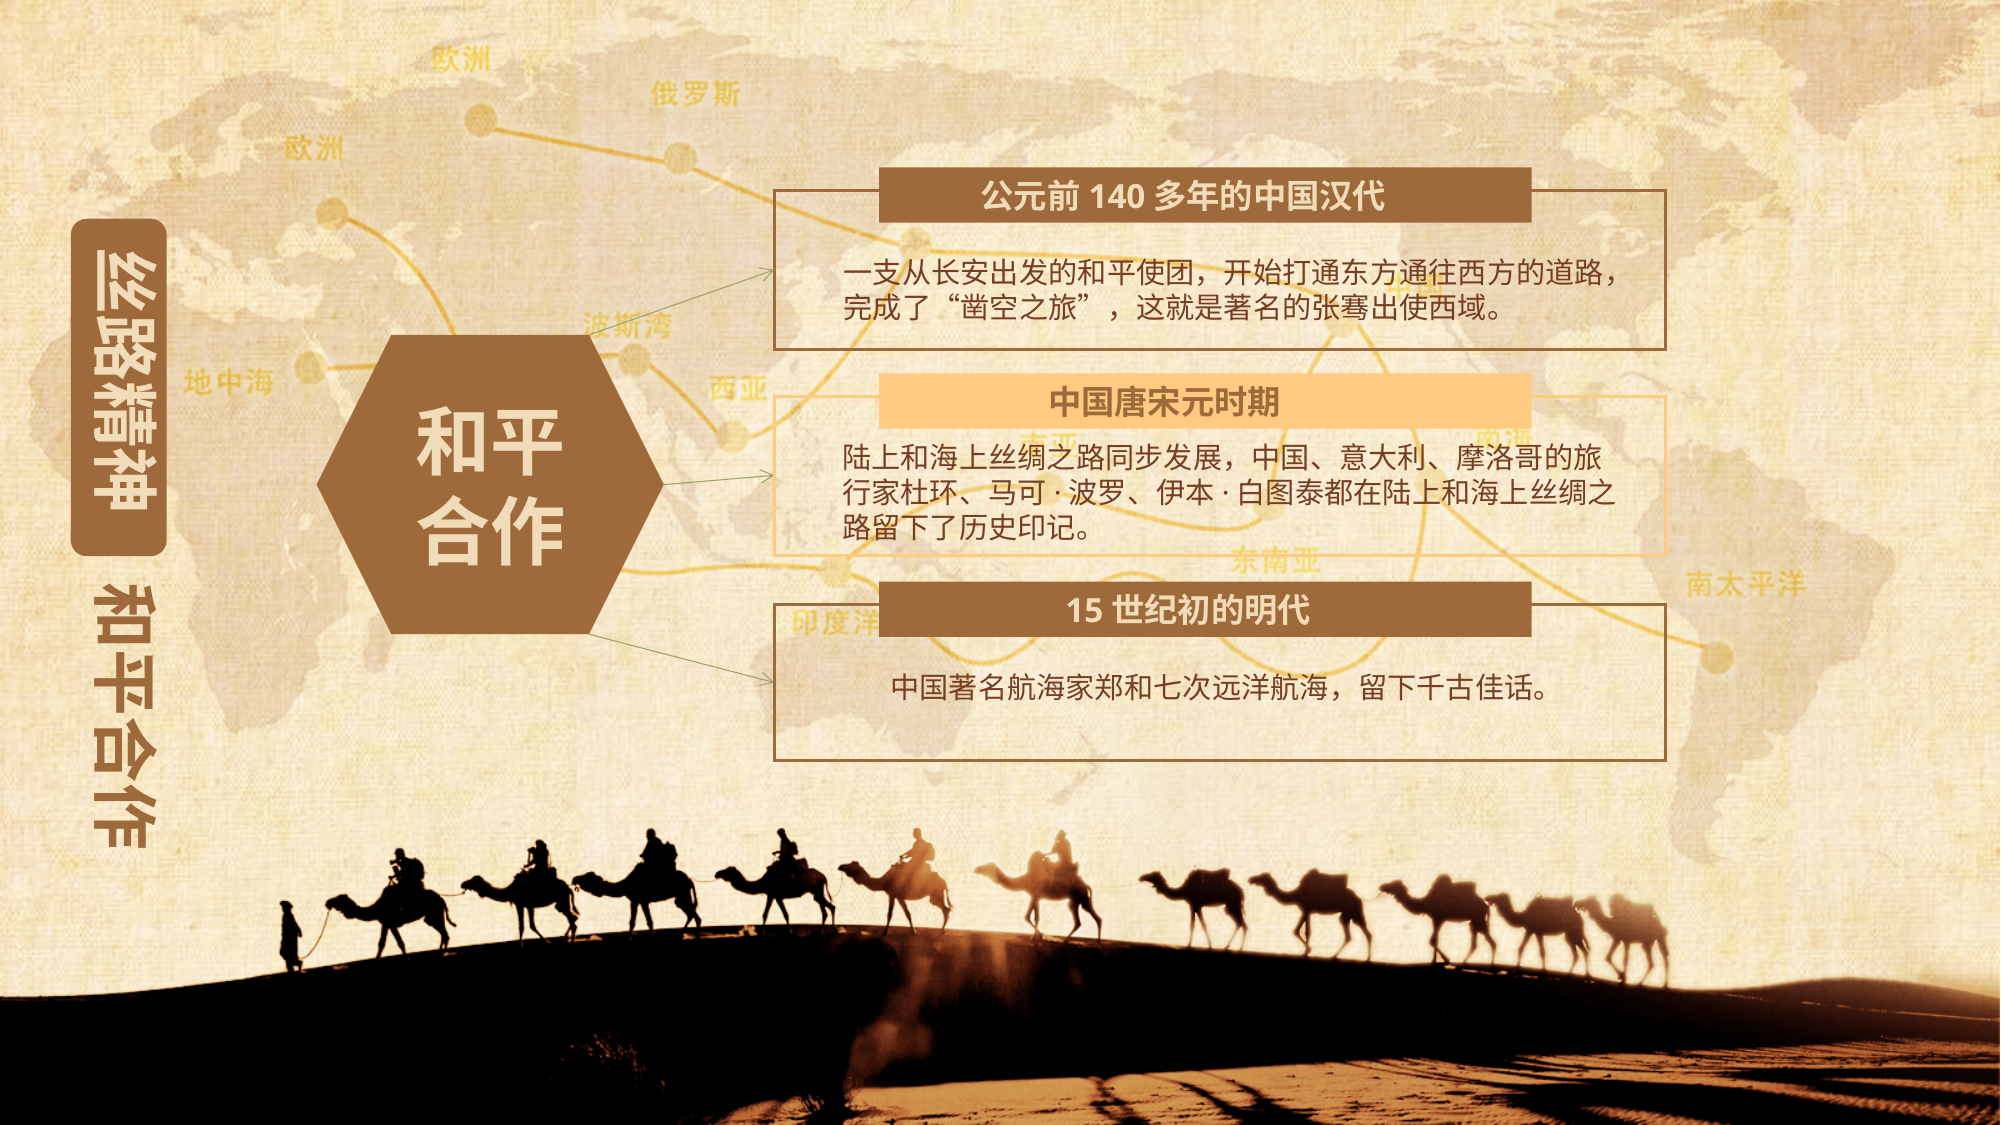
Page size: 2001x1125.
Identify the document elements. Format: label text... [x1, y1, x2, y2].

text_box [63, 218, 175, 557]
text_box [588, 269, 775, 335]
picture [0, 0, 2000, 1125]
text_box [588, 634, 775, 683]
text_box 中国唐宋元时期 [878, 372, 1533, 430]
text_box 和平合作 [63, 568, 175, 853]
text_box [663, 475, 775, 485]
text_box 公元前140多年的中国汉代 [878, 166, 1533, 224]
text_box 陆上和海上丝绸之路同步发展，中国、意大利、摩洛哥的旅行家杜环、马可·波罗、伊本·白图泰都在陆上和海上丝绸之路留下了历史印记。 [830, 434, 1638, 551]
text_box 一支从长安出发的和平使团，开始打通东方通往西方的道路，完成了“凿空之旅”，这就是著名的张骞出使西域。 [832, 249, 1632, 331]
text_box 15世纪初的明代 [878, 581, 1533, 638]
text_box [773, 603, 1667, 762]
text_box [773, 395, 1667, 556]
text_box 和平合作 [315, 333, 665, 636]
text_box [773, 189, 1667, 351]
text_box 中国著名航海家郑和七次远洋航海，留下千古佳话。 [879, 663, 1680, 710]
